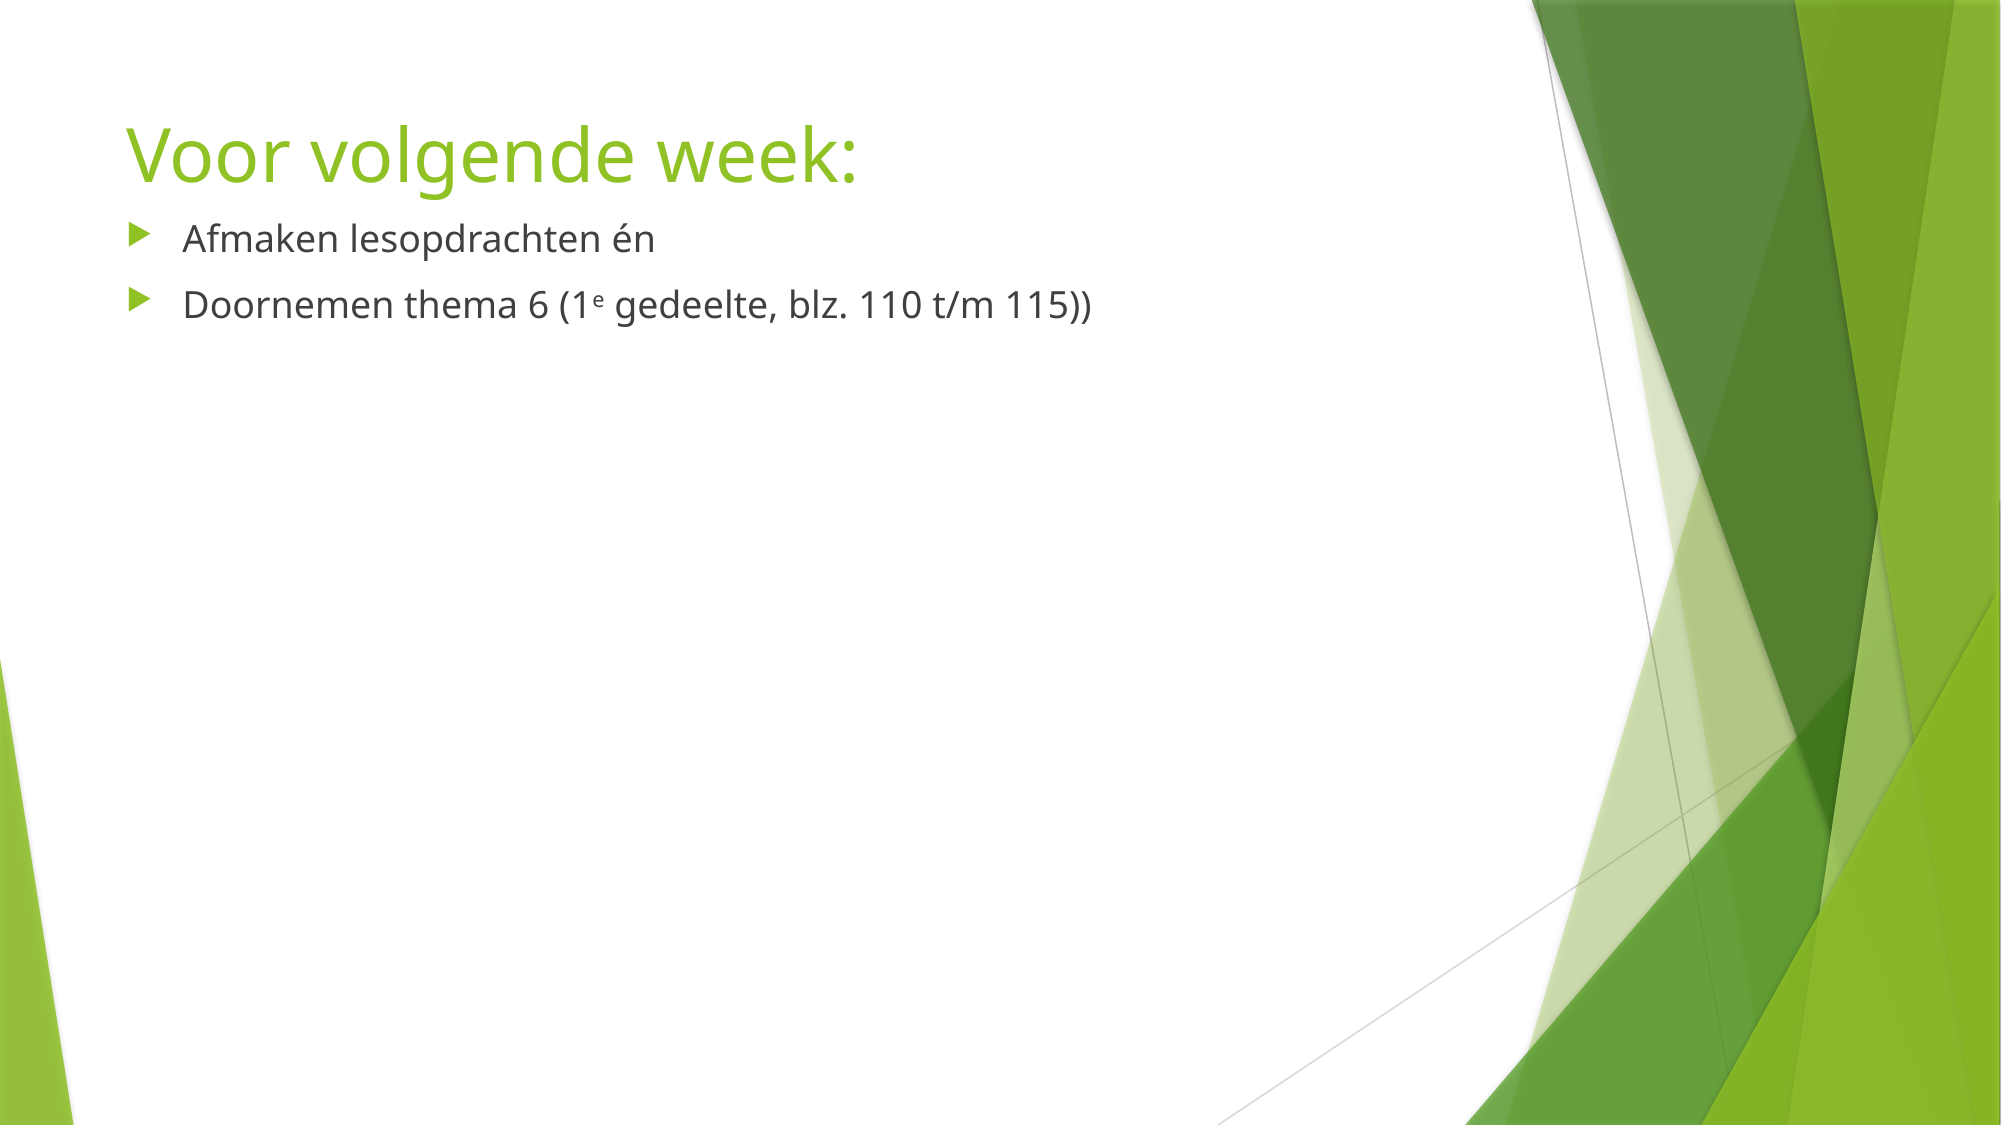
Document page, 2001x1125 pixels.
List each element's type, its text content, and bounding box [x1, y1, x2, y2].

title Voor volgende week: [111, 99, 1522, 207]
list Afmaken lesopdrachten én Doornemen thema 6 (1e gedeelte, blz. 110 t/m 115)) [111, 207, 1522, 845]
